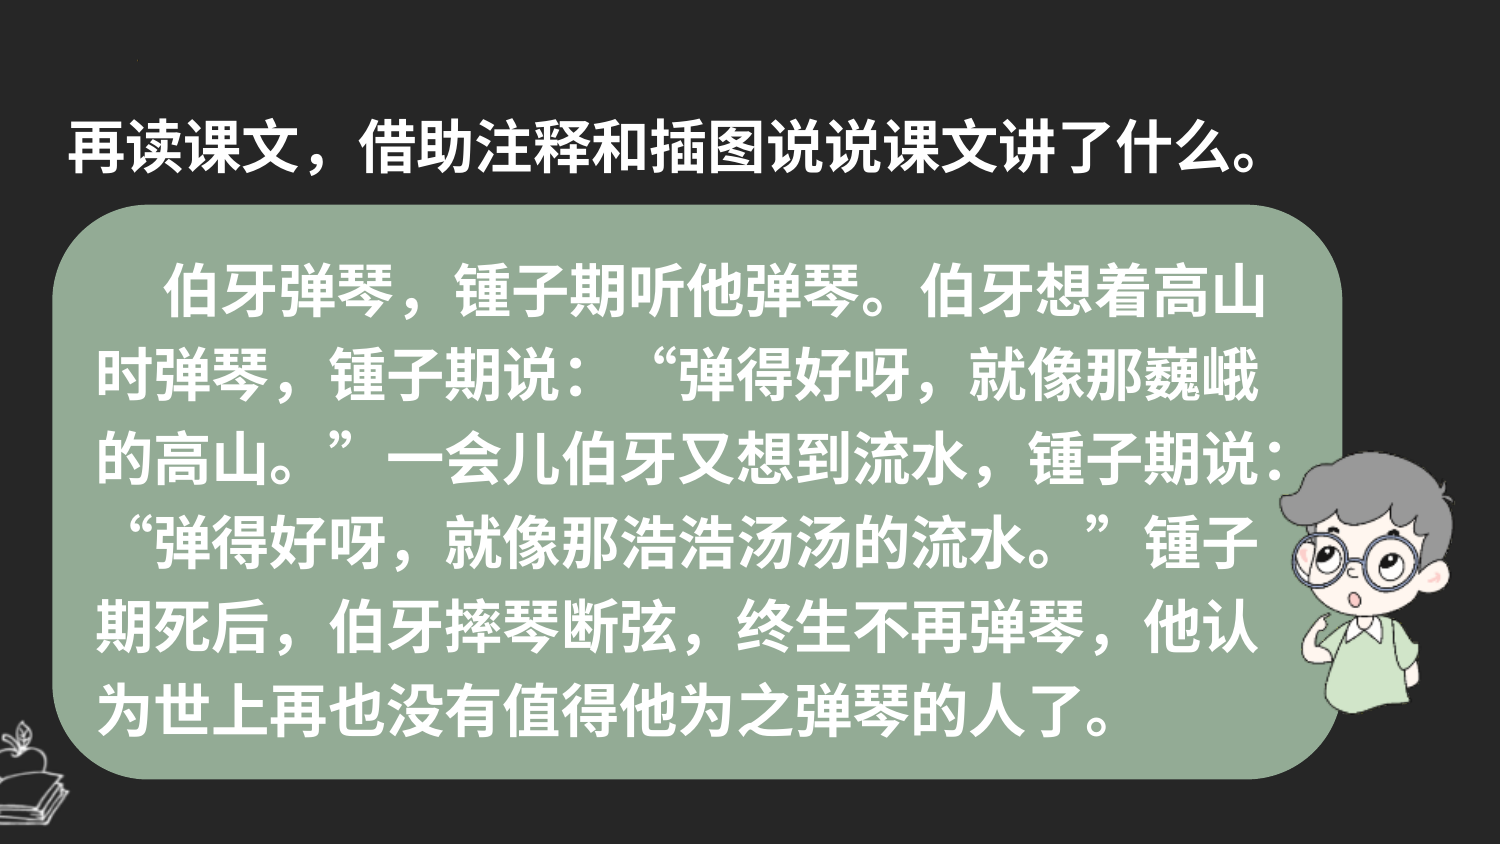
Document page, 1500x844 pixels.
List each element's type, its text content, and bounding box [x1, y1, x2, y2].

text_box 再读课文，借助注释和插图说说课文讲了什么。 [52, 82, 1396, 188]
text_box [52, 204, 1480, 772]
picture [0, 0, 1500, 844]
